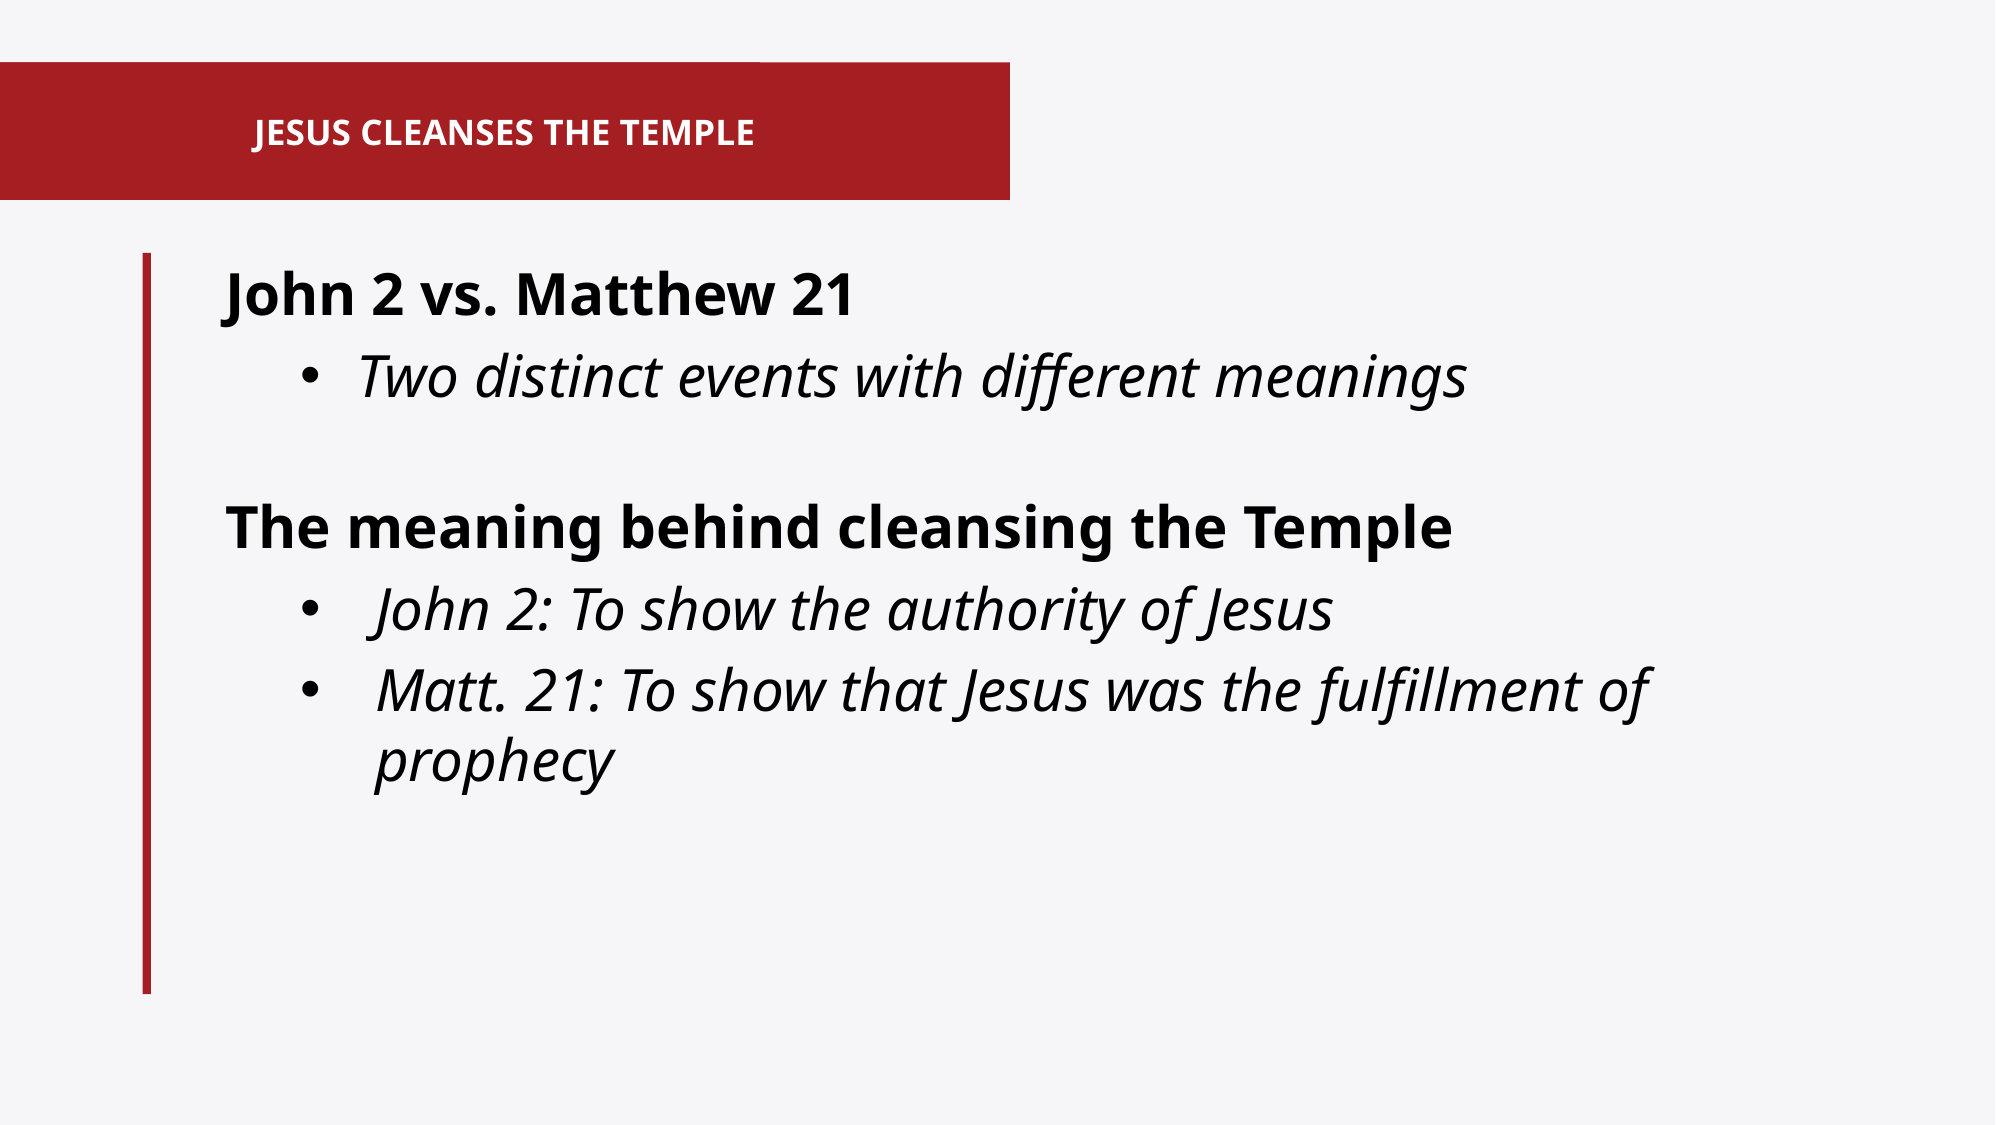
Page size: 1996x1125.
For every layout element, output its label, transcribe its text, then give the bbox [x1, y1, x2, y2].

title JESUS CLEANSES THE TEMPLE [0, 62, 1010, 200]
subtitle John 2 vs. Matthew 21 Two distinct events with different meanings The meaning behind cleansing the Temple John 2: To show the authority of Jesus Matt. 21: To show that Jesus was the fulfillment of prophecy [210, 249, 1898, 1125]
